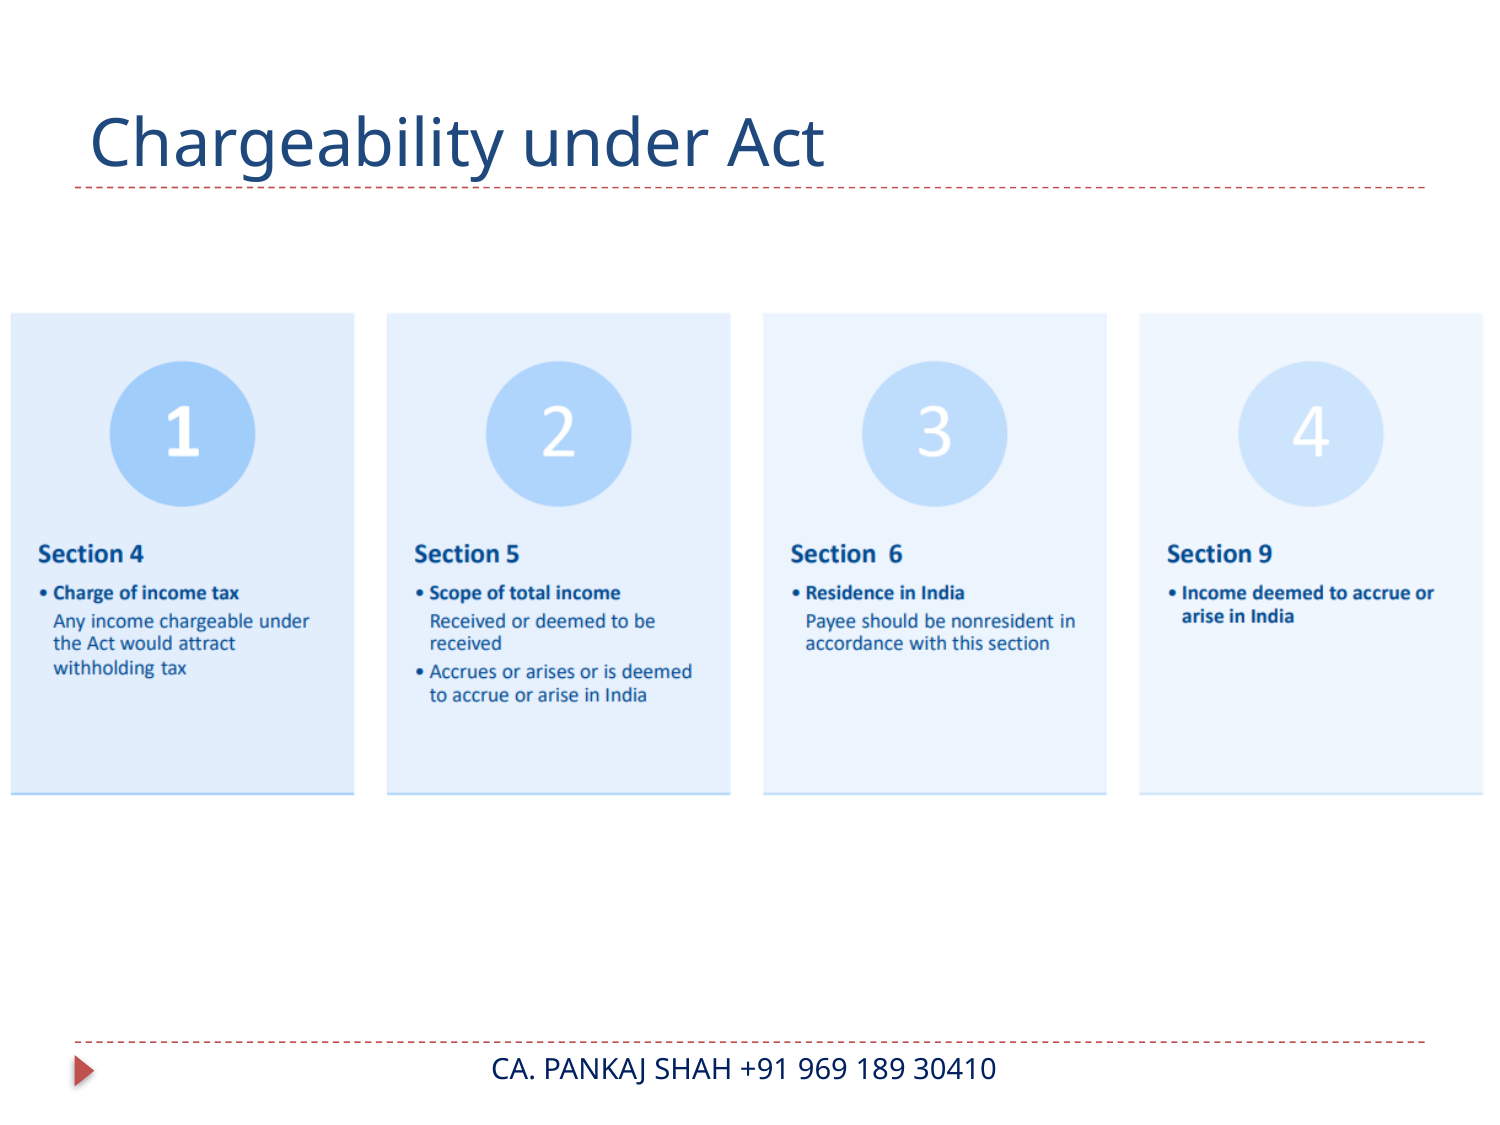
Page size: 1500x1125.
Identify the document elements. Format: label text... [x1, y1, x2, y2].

title Chargeability under Act [75, 24, 1425, 188]
text_box CA. PANKAJ SHAH +91 969 189 30410 [210, 1042, 1278, 1093]
picture [0, 299, 1500, 826]
